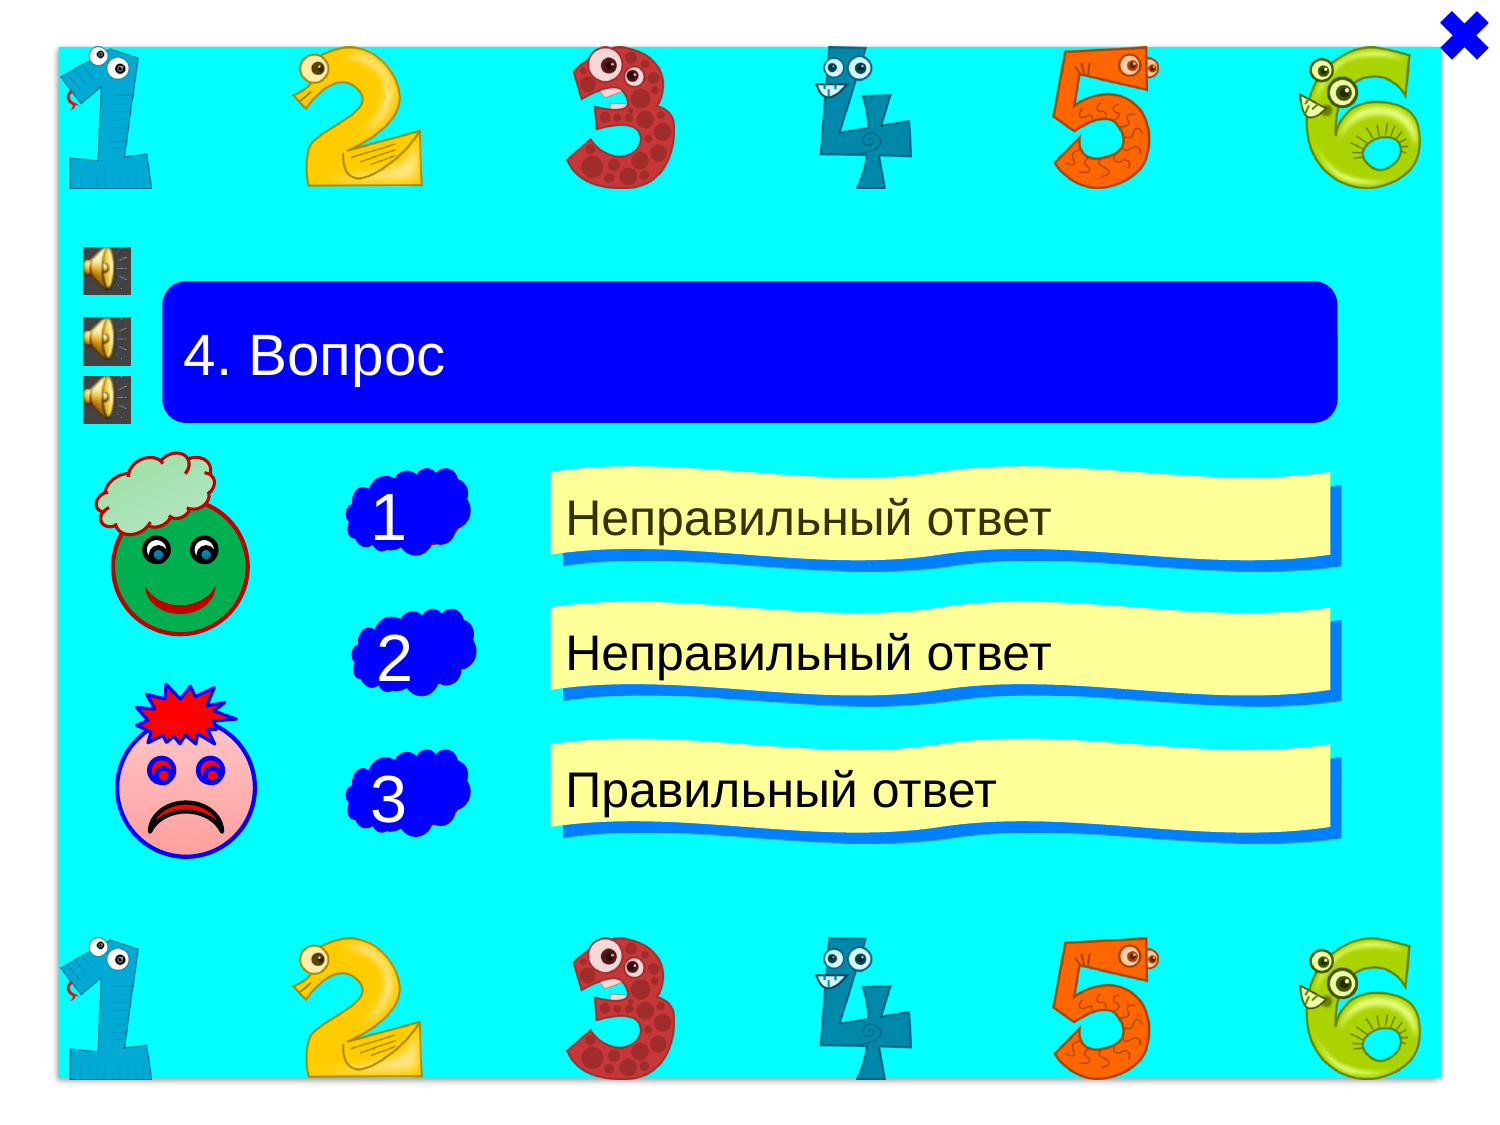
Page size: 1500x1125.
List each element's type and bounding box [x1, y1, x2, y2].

text_box [345, 467, 471, 556]
text_box [345, 748, 471, 837]
text_box [93, 456, 248, 635]
picture [81, 316, 133, 367]
text_box [116, 679, 256, 857]
text_box [58, 46, 1442, 1080]
text_box [351, 608, 477, 697]
text_box [1438, 8, 1491, 62]
picture [81, 245, 133, 297]
picture [81, 374, 133, 426]
